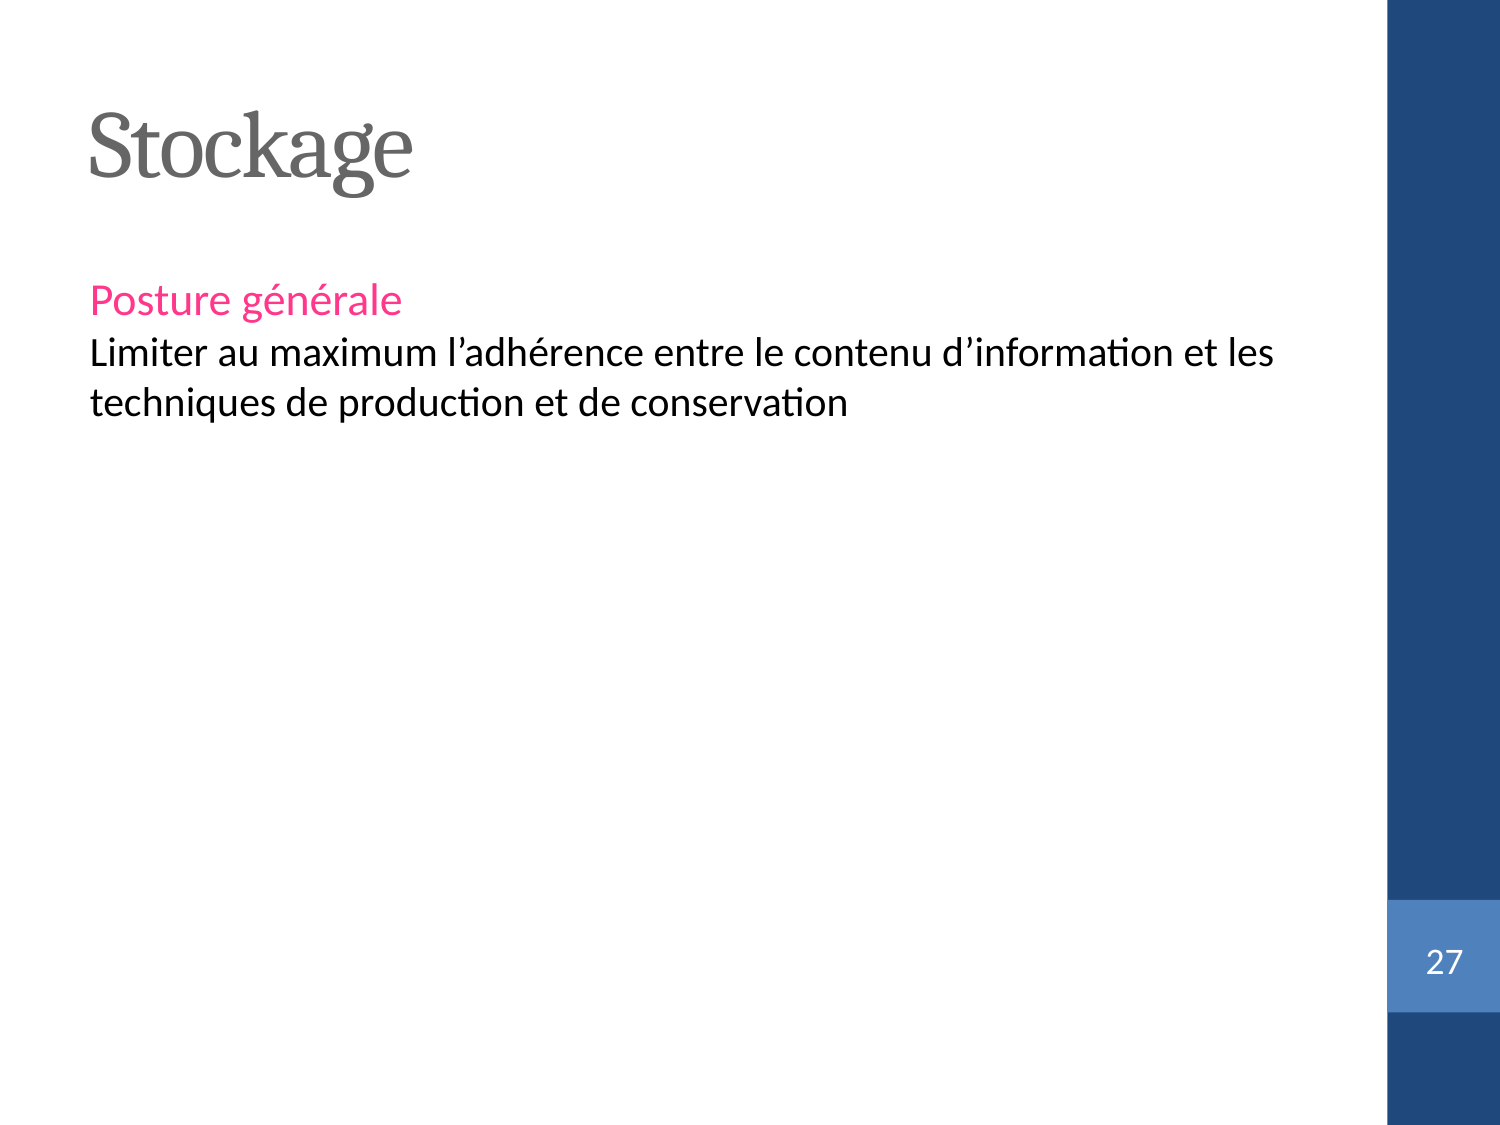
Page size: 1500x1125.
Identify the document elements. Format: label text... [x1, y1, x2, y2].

text_box Posture générale Limiter au maximum l’adhérence entre le contenu d’information et les techniques de production et de conservation [74, 262, 1325, 1050]
text_box Stockage [74, 45, 1325, 233]
text_box <numéro> [1399, 926, 1490, 992]
